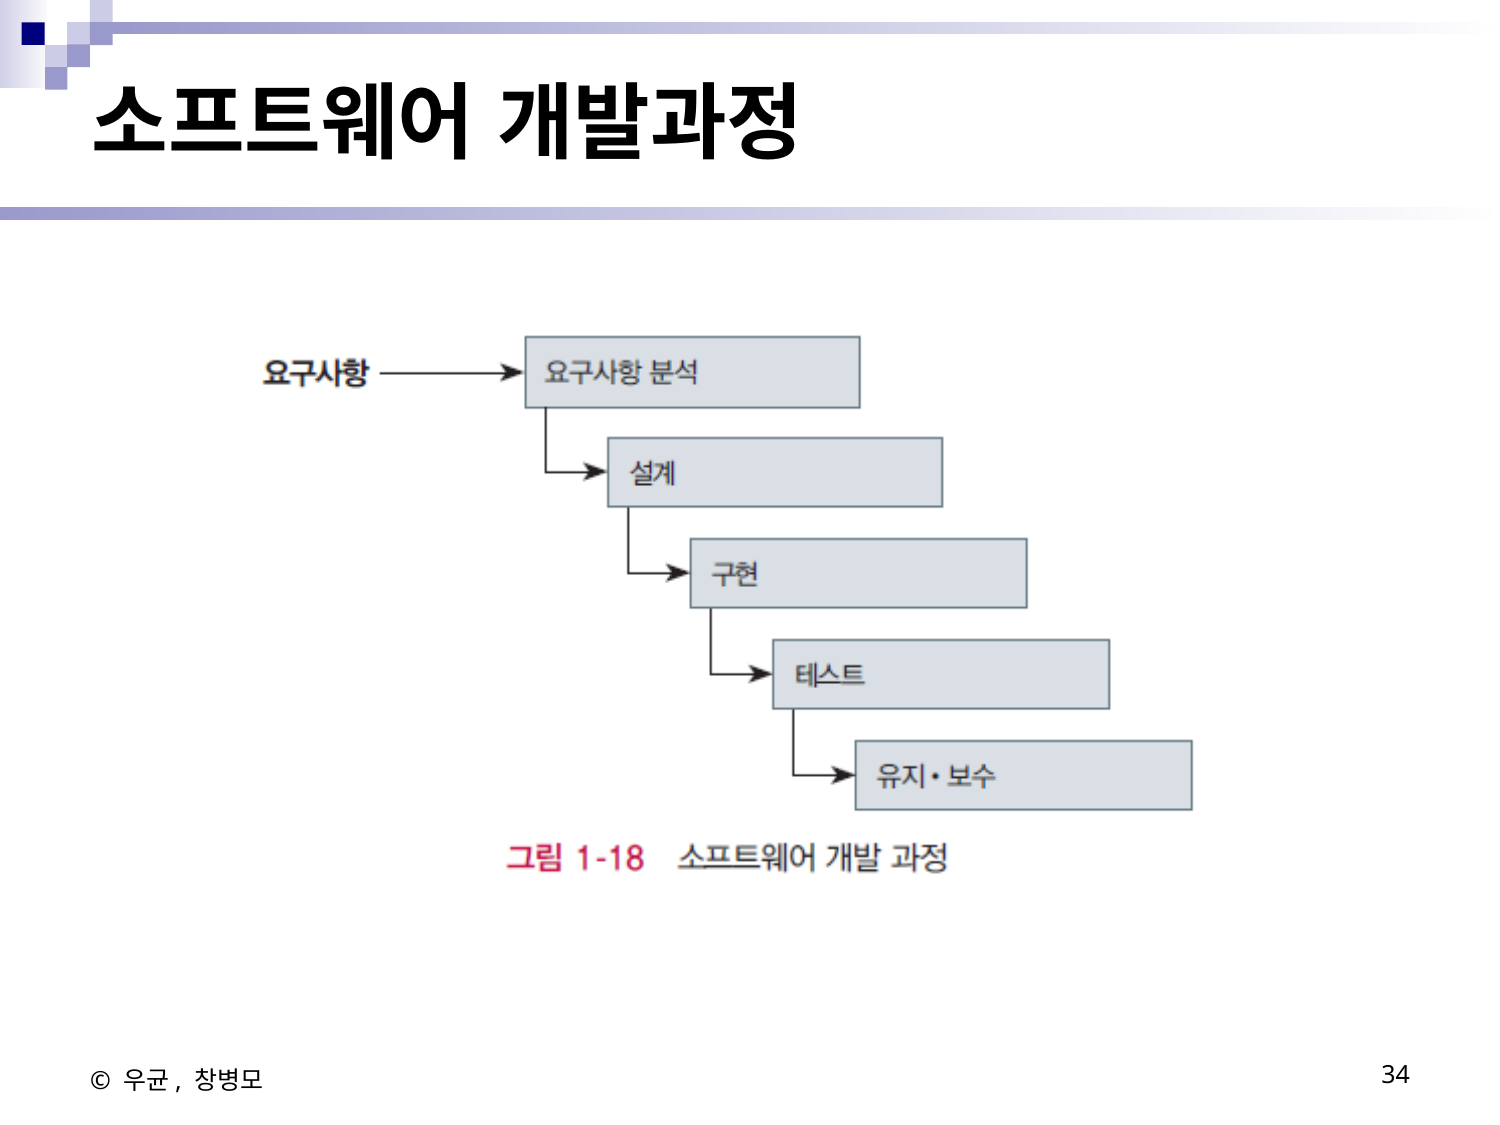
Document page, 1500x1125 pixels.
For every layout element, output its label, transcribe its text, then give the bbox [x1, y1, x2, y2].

slide_number © 우균, 창병모 [75, 1024, 425, 1103]
picture [182, 290, 1308, 892]
slide_number 34 [1074, 1025, 1425, 1100]
title 소프트웨어 개발과정 [76, 42, 1427, 197]
